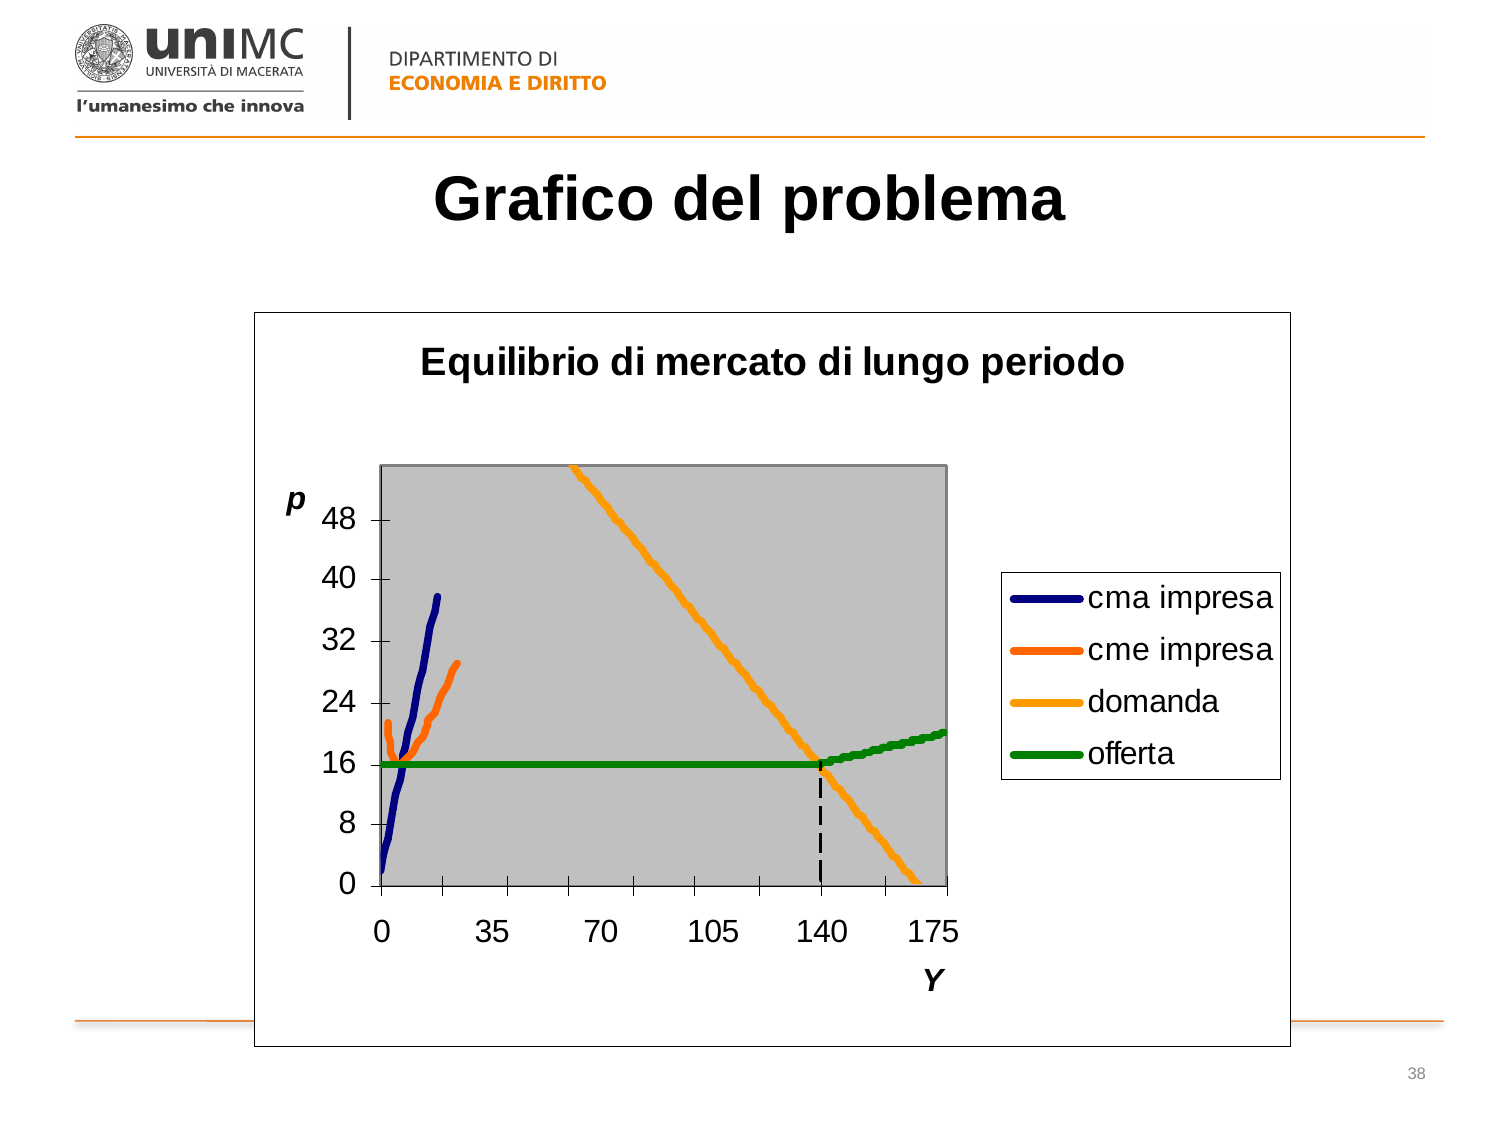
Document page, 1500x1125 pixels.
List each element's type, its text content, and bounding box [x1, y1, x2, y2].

slide_number 38 [1091, 1042, 1442, 1103]
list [241, 299, 1306, 1060]
picture [75, 24, 1425, 138]
title Grafico del problema [75, 149, 1425, 241]
